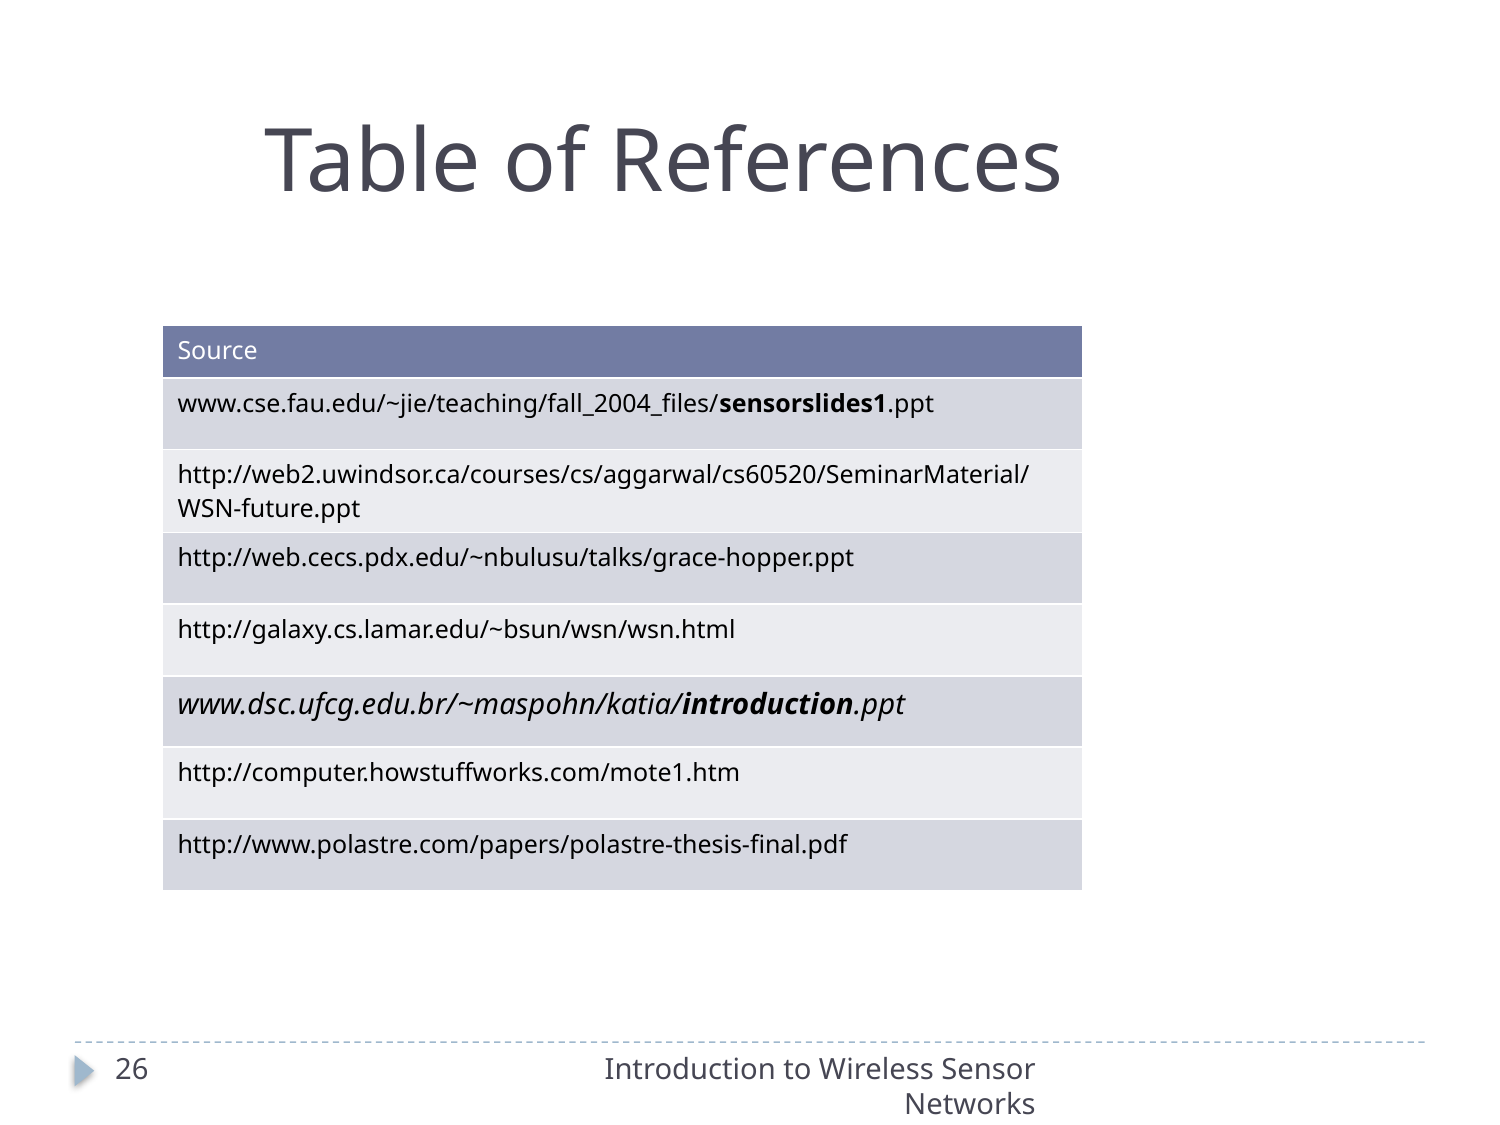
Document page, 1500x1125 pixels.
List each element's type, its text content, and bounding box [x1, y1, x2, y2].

text_box Table of References [249, 31, 1400, 282]
table_cell http://web.cecs.pdx.edu/~nbulusu/talks/grace-hopper.ppt [163, 533, 1082, 603]
table_header Source [163, 326, 1082, 377]
footer Introduction to Wireless Sensor Networks [475, 1042, 1051, 1103]
table_cell http://www.polastre.com/papers/polastre-thesis-final.pdf [163, 820, 1082, 890]
table_cell http://web2.uwindsor.ca/courses/cs/aggarwal/cs60520/SeminarMaterial/WSN-future.ppt [163, 450, 1082, 532]
table_cell http://galaxy.cs.lamar.edu/~bsun/wsn/wsn.html [163, 605, 1082, 675]
slide_number 26 [100, 1042, 426, 1103]
table_cell www.dsc.ufcg.edu.br/~maspohn/katia/introduction.ppt [163, 677, 1082, 746]
table_cell www.cse.fau.edu/~jie/teaching/fall_2004_files/sensorslides1.ppt [163, 379, 1082, 449]
table_cell http://computer.howstuffworks.com/mote1.htm [163, 748, 1082, 818]
